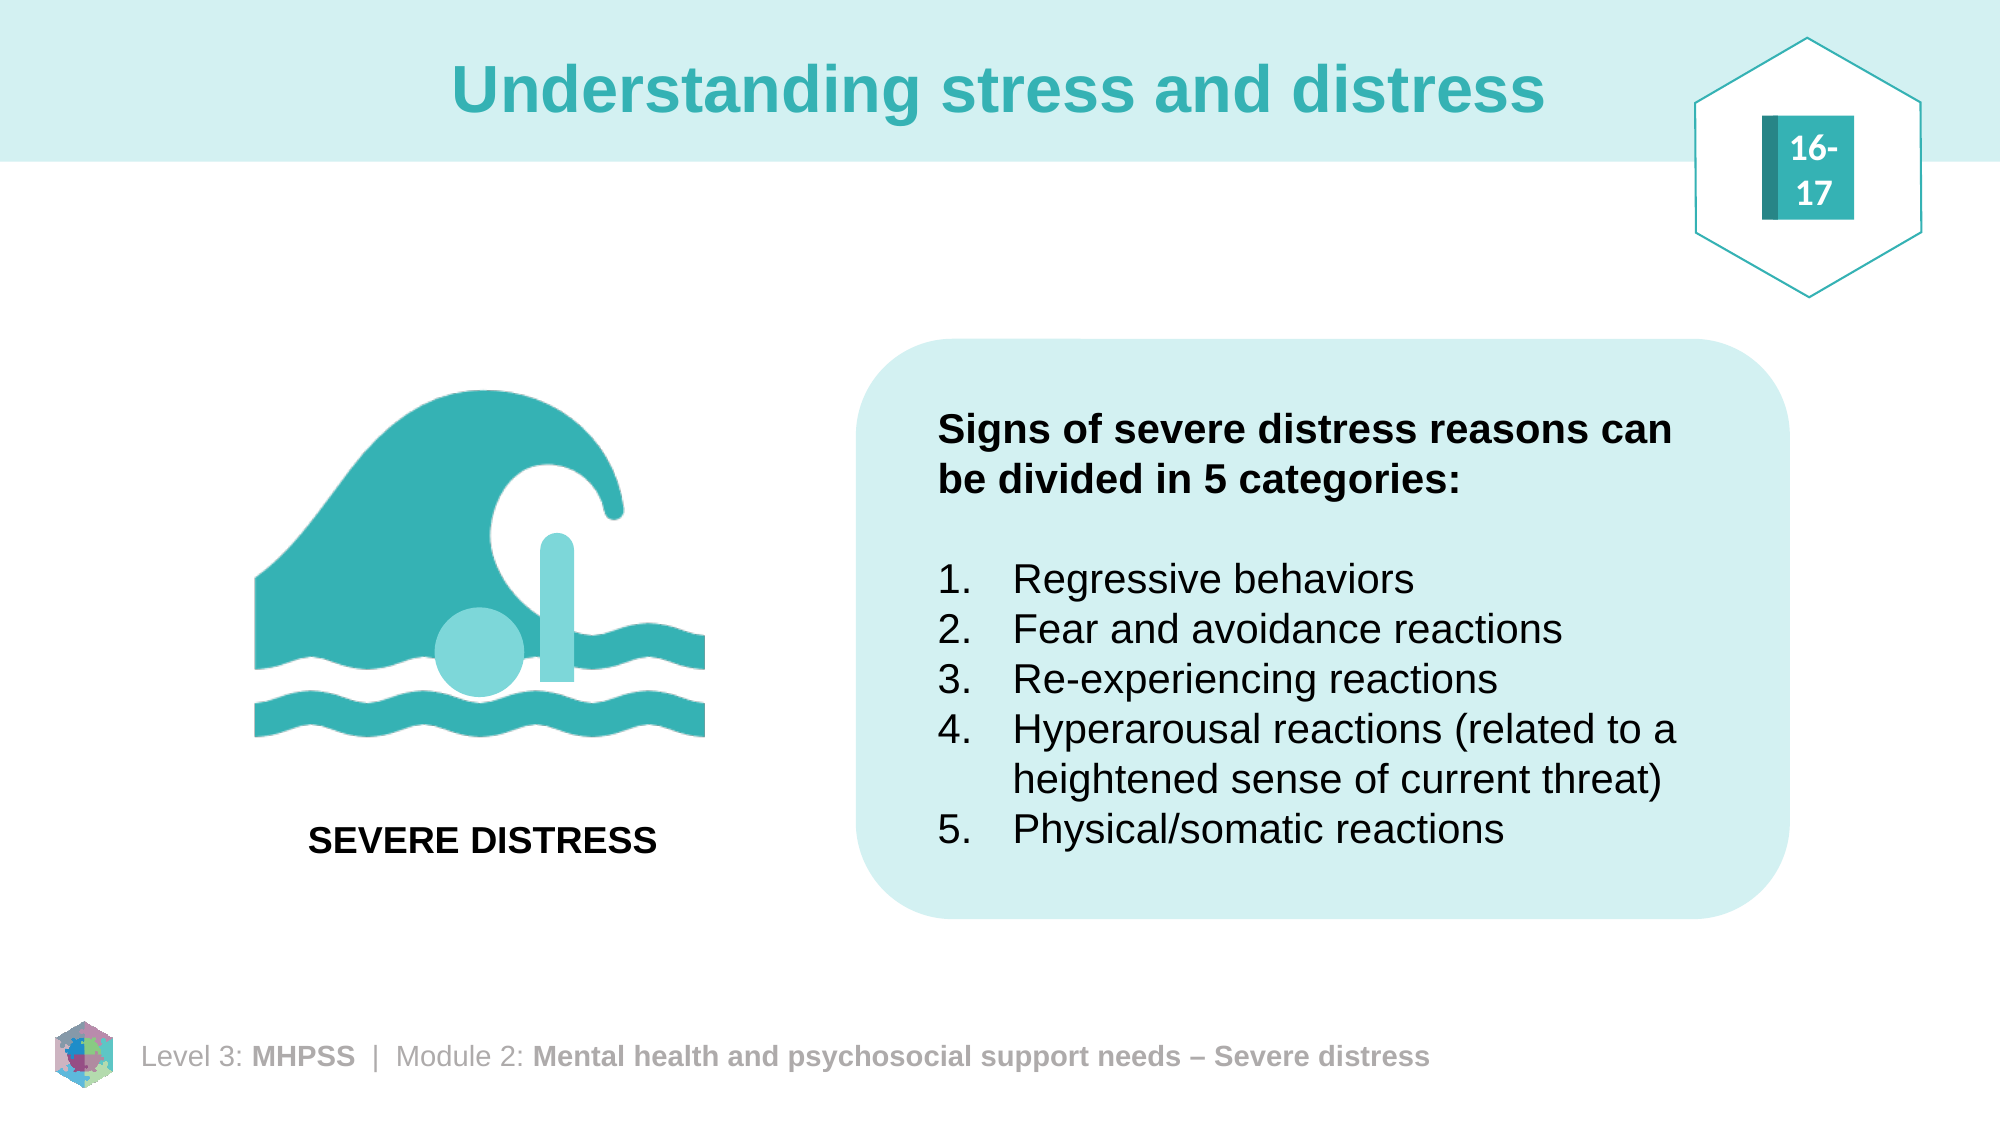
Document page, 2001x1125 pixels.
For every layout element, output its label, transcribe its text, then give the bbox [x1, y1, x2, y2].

text_box SEVERE DISTRESS [216, 840, 750, 869]
text_box [1695, 37, 1922, 298]
picture [55, 1021, 113, 1088]
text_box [209, 292, 750, 833]
text_box Signs of severe distress reasons can be divided in 5 categories: Regressive behaviors Fear and avoidance reactions Re-experiencing reactions Hyperarousal reactions (related to a heightened sense of current threat) Physical/somatic reactions [922, 394, 1738, 860]
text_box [1761, 115, 1855, 220]
title Understanding stress and distress [137, 19, 1863, 163]
text_box [855, 338, 1790, 920]
